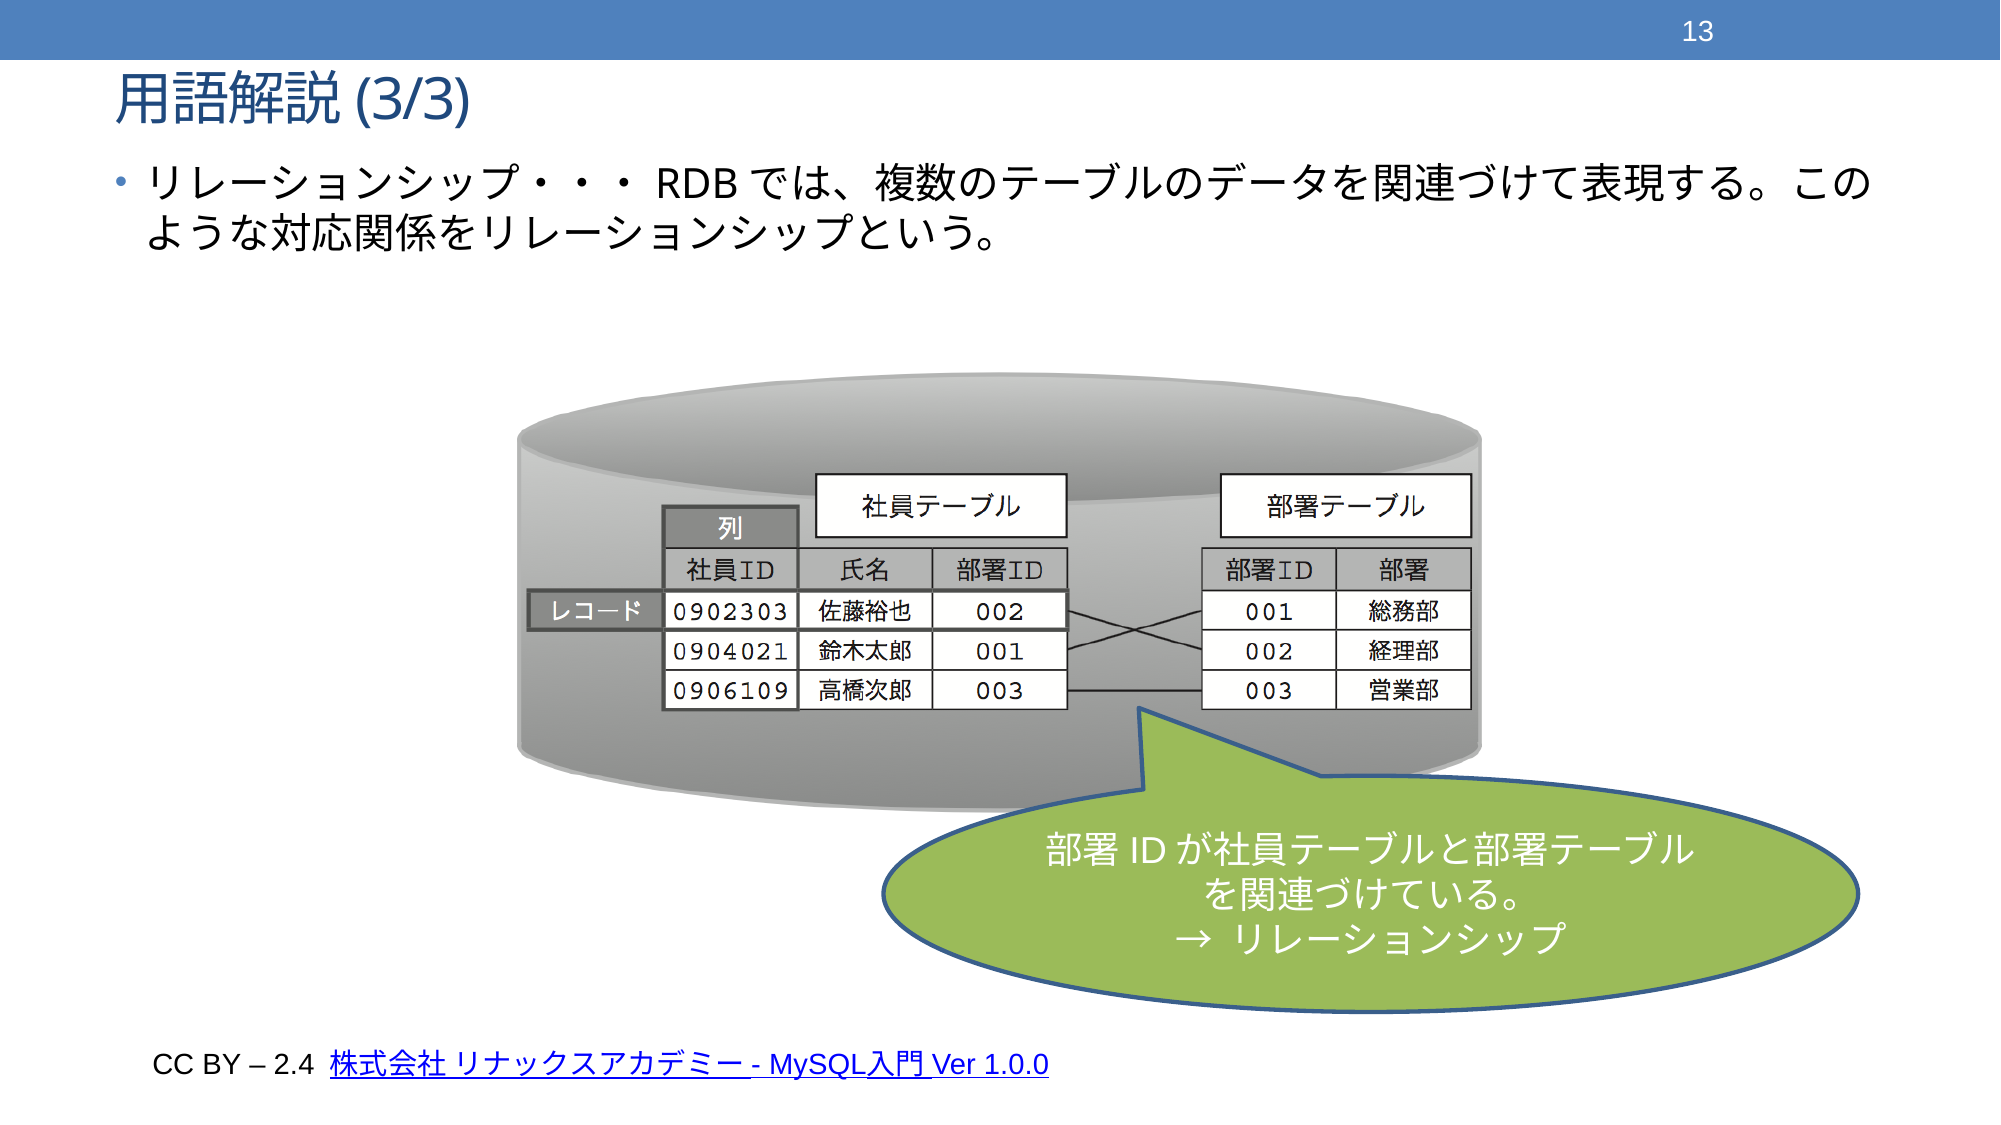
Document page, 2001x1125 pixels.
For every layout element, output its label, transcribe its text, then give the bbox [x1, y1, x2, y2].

text_box CC BY – 2.4 株式会社 リナックスアカデミー - MySQL入門 Ver 1.0.0 [137, 1038, 1087, 1096]
picture [505, 363, 1495, 824]
title 用語解説(3/3) [99, 59, 1900, 133]
slide_number 13 [1666, 3, 1900, 57]
list リレーションシップ・・・RDBでは、複数のテーブルのデータを関連づけて表現する。このような対応関係をリレーションシップという。 [99, 149, 1900, 1063]
text_box 部署IDが社員テーブルと部署テーブルを関連づけている。 → リレーションシップ [881, 778, 1861, 1015]
